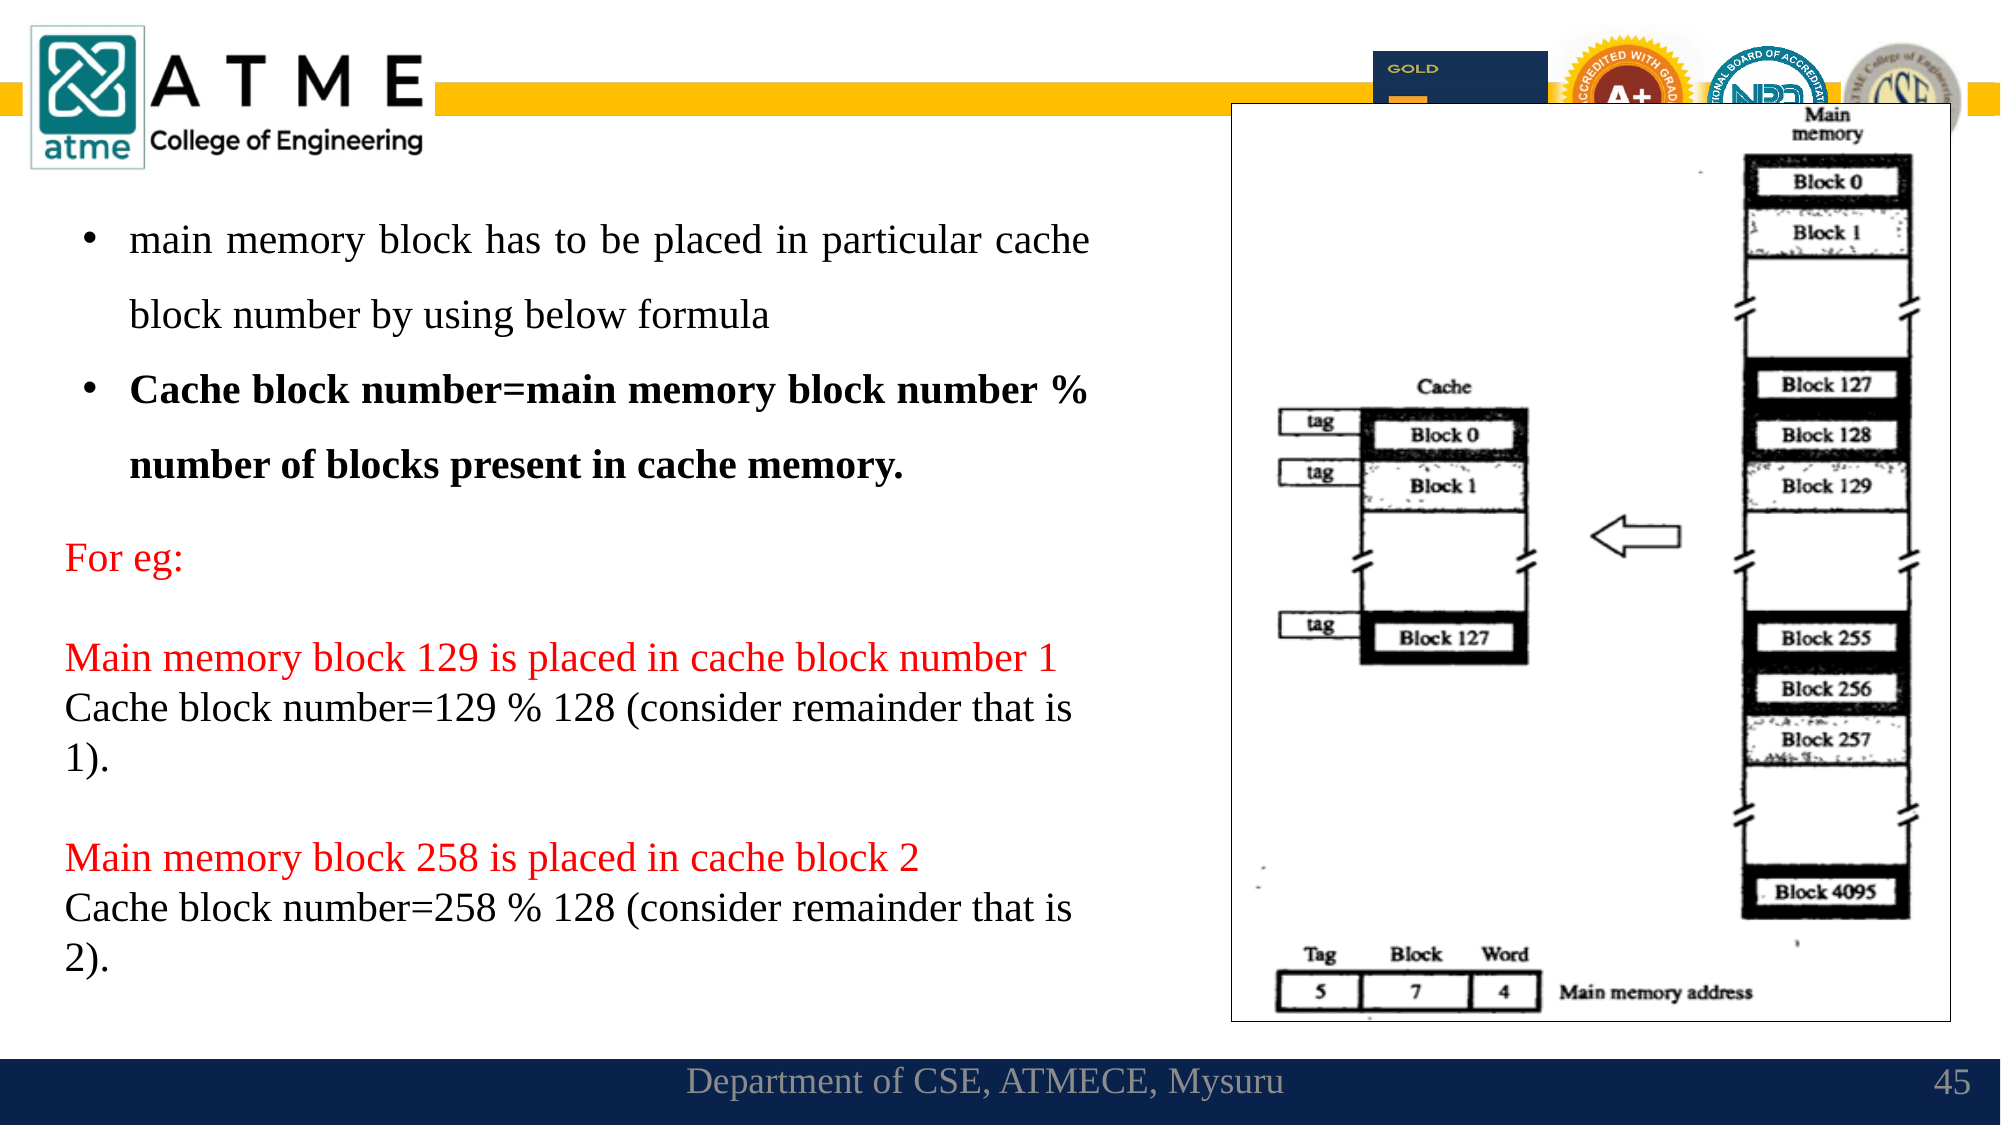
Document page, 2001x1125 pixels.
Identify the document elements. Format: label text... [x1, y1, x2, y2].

text_box For eg: Main memory block 129 is placed in cache block number 1 Cache block number=129 % 128 (consider remainder that is 1). Main memory block 258 is placed in cache block 2 Cache block number=258 % 128 (consider remainder that is 2). [49, 522, 1122, 988]
slide_number 45 [1511, 1057, 1972, 1103]
picture [22, 15, 435, 178]
picture [0, 1059, 2001, 1125]
picture [1231, 20, 1968, 1022]
footer Department of CSE, ATMECE, Mysuru [501, 1056, 1470, 1102]
text_box main memory block has to be placed in particular cache block number by using below formula Cache block number=main memory block number % number of blocks present in cache memory. [67, 179, 1106, 495]
